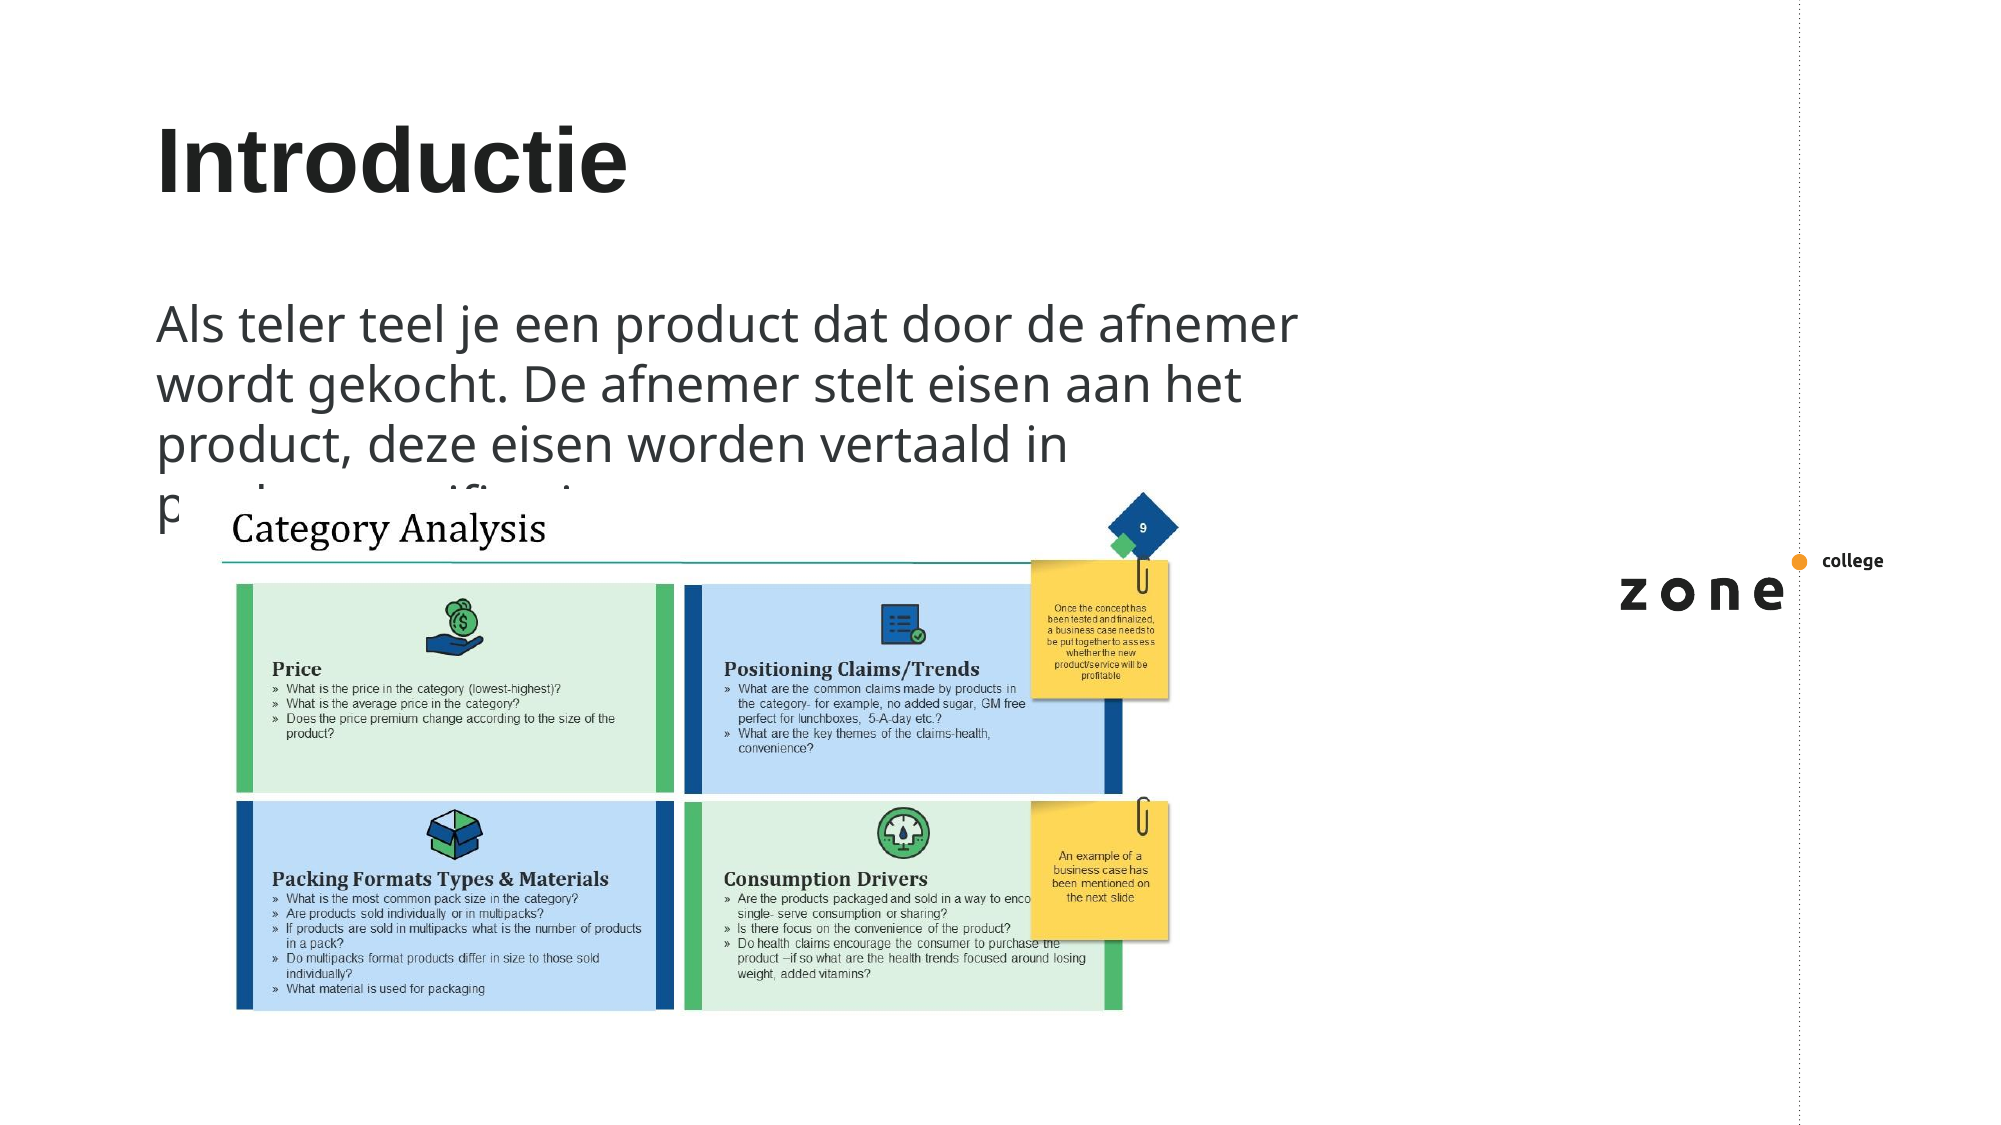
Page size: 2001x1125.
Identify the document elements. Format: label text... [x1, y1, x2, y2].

title Introductie [156, 113, 1451, 278]
picture [1596, 0, 2001, 1125]
picture [179, 489, 1180, 1053]
list Als teler teel je een product dat door de afnemer wordt gekocht. De afnemer stelt eisen aan het product, deze eisen worden vertaald in productspecificaties. [156, 292, 1427, 1007]
